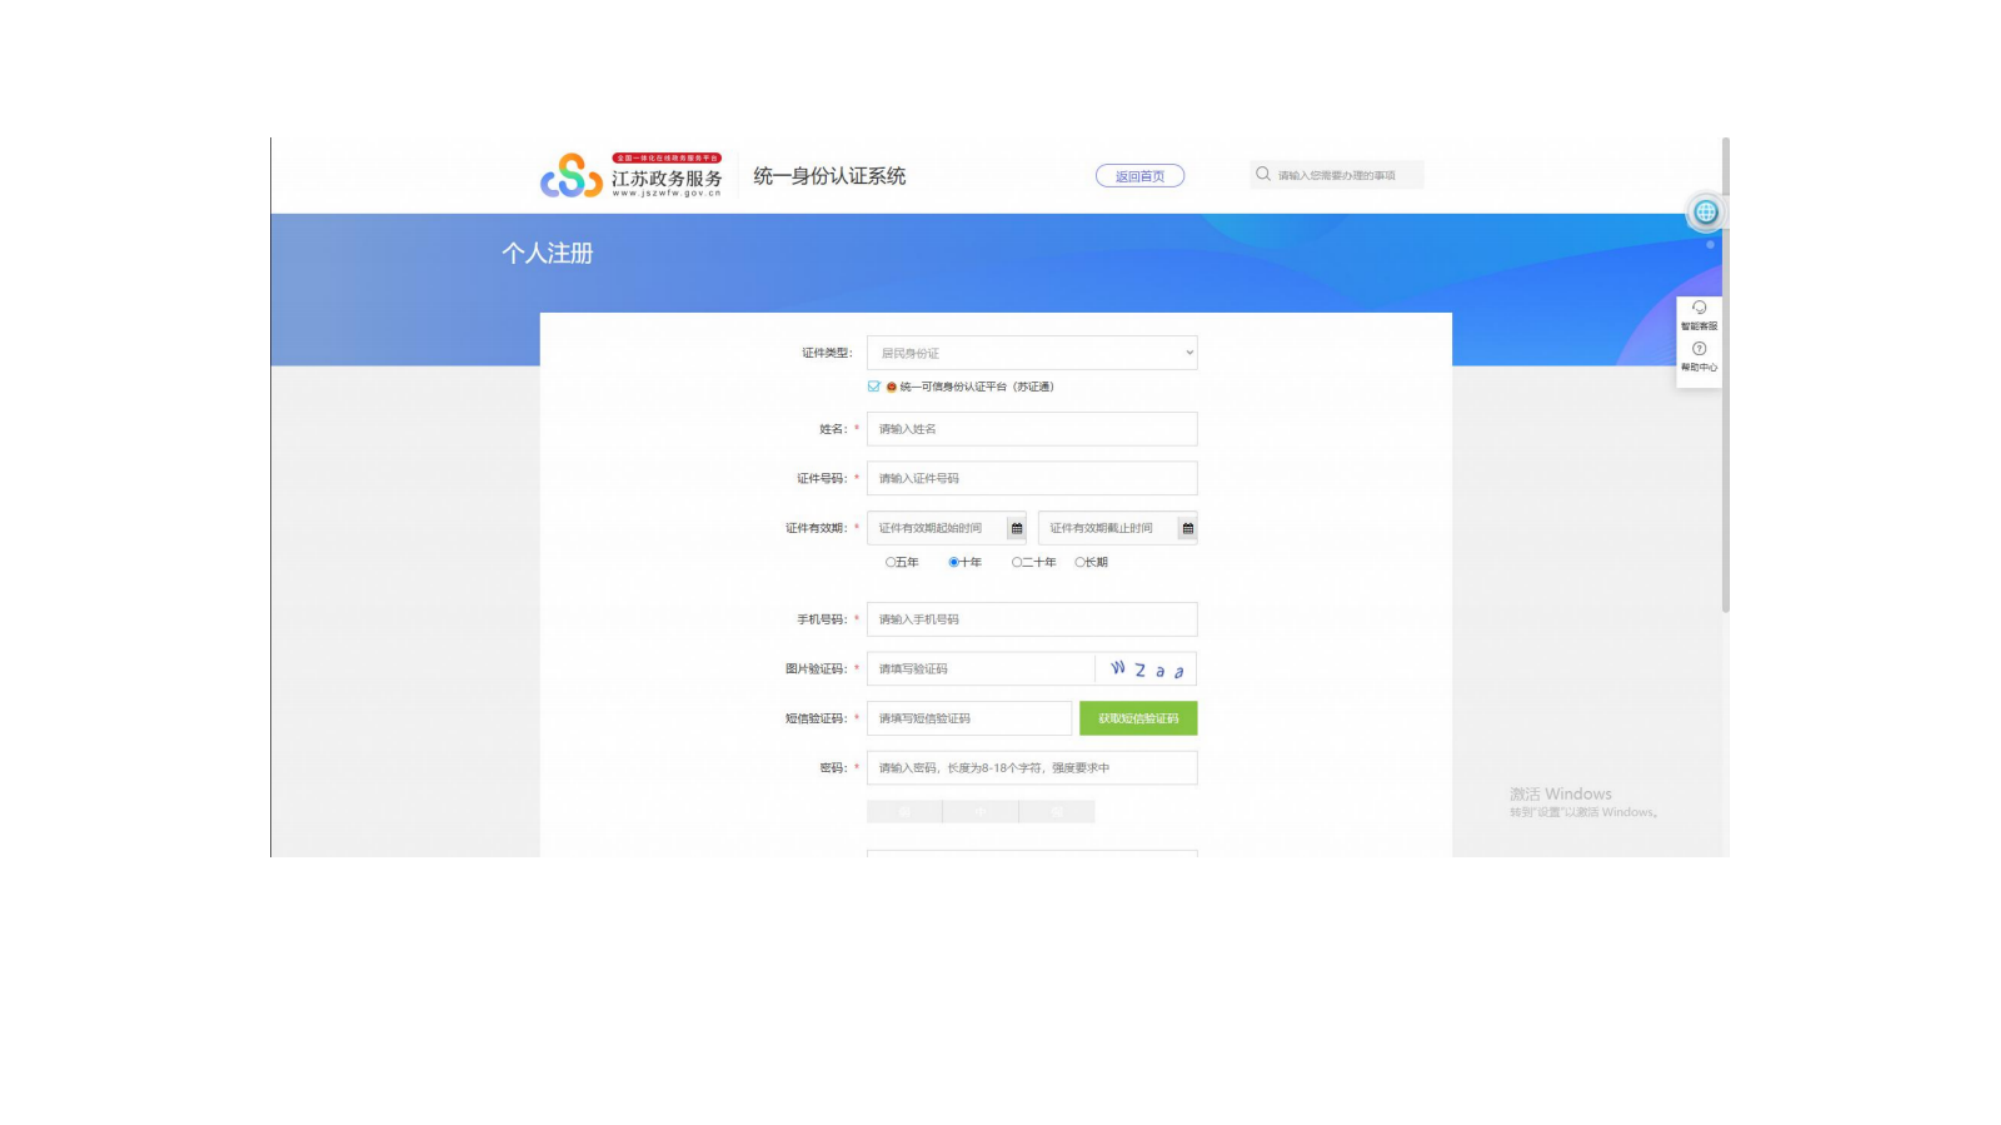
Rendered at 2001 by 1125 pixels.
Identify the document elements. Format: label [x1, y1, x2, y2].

picture [224, 125, 1790, 910]
